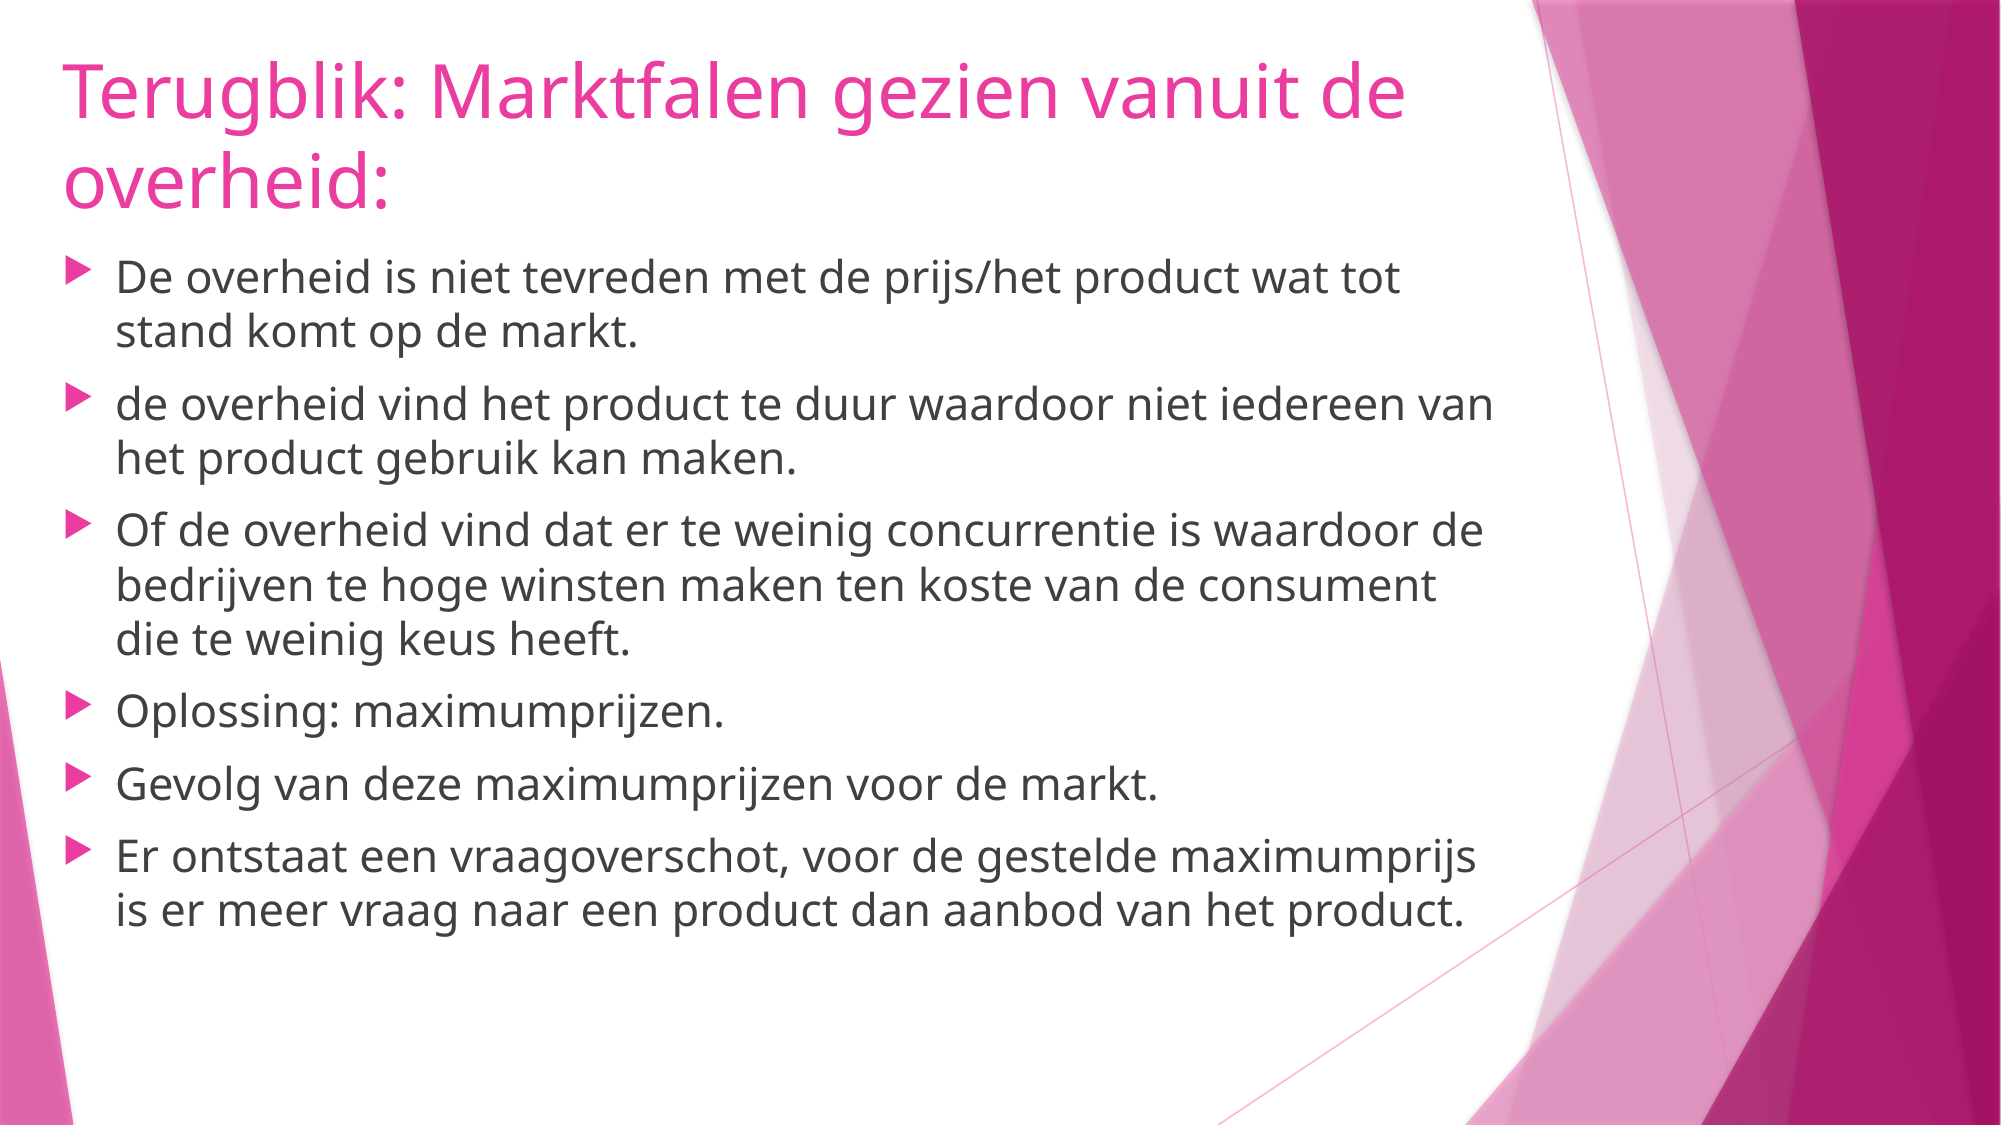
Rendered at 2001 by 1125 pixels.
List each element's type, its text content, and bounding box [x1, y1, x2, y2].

title Terugblik: Marktfalen gezien vanuit de overheid: [47, 35, 1522, 240]
list De overheid is niet tevreden met de prijs/het product wat tot stand komt op de markt. de overheid vind het product te duur waardoor niet iedereen van het product gebruik kan maken. Of de overheid vind dat er te weinig concurrentie is waardoor de bedrijven te hoge winsten maken ten koste van de consument die te weinig keus heeft. Oplossing: maximumprijzen. Gevolg van deze maximumprijzen voor de markt. Er ontstaat een vraagoverschot, voor de gestelde maximumprijs is er meer vraag naar een product dan aanbod van het product. [47, 240, 1522, 991]
